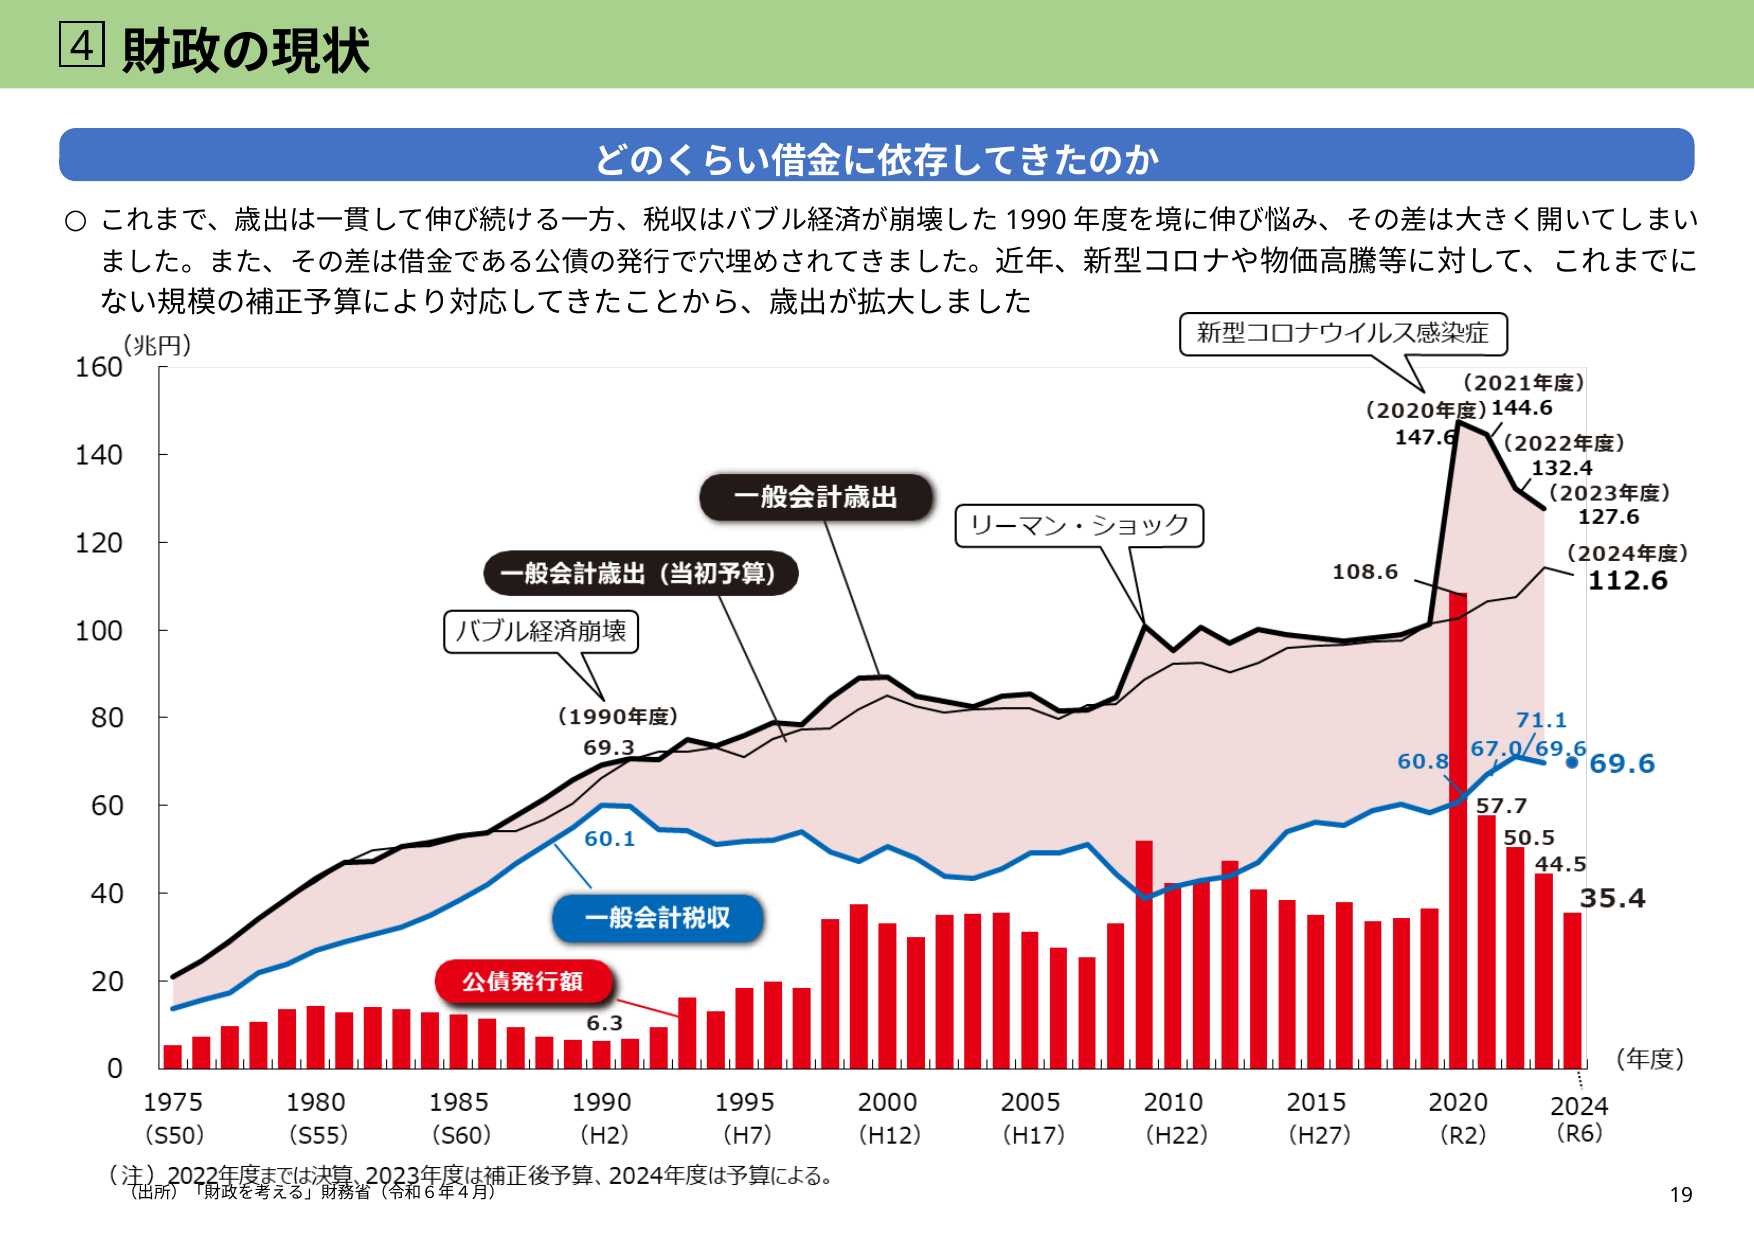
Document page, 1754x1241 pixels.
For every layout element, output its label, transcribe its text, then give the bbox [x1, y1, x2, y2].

title 財政の現状 [120, 19, 1716, 72]
picture [43, 312, 1716, 1202]
text_box 4 [63, 18, 100, 70]
text_box どのくらい借金に依存してきたのか [263, 127, 1490, 181]
text_box 19 [1670, 1202, 1693, 1208]
text_box これまで、歳出は一貫して伸び続ける一方、税収はバブル経済が崩壊した1990年度を境に伸び悩み、その差は大きく開いてしまいました。また、その差は借金である公債の発行で穴埋めされてきました。近年、新型コロナや物価高騰等に対して、これまでにない規模の補正予算により対応してきたことから、歳出が拡大しました [64, 195, 1700, 312]
text_box [58, 126, 1696, 183]
